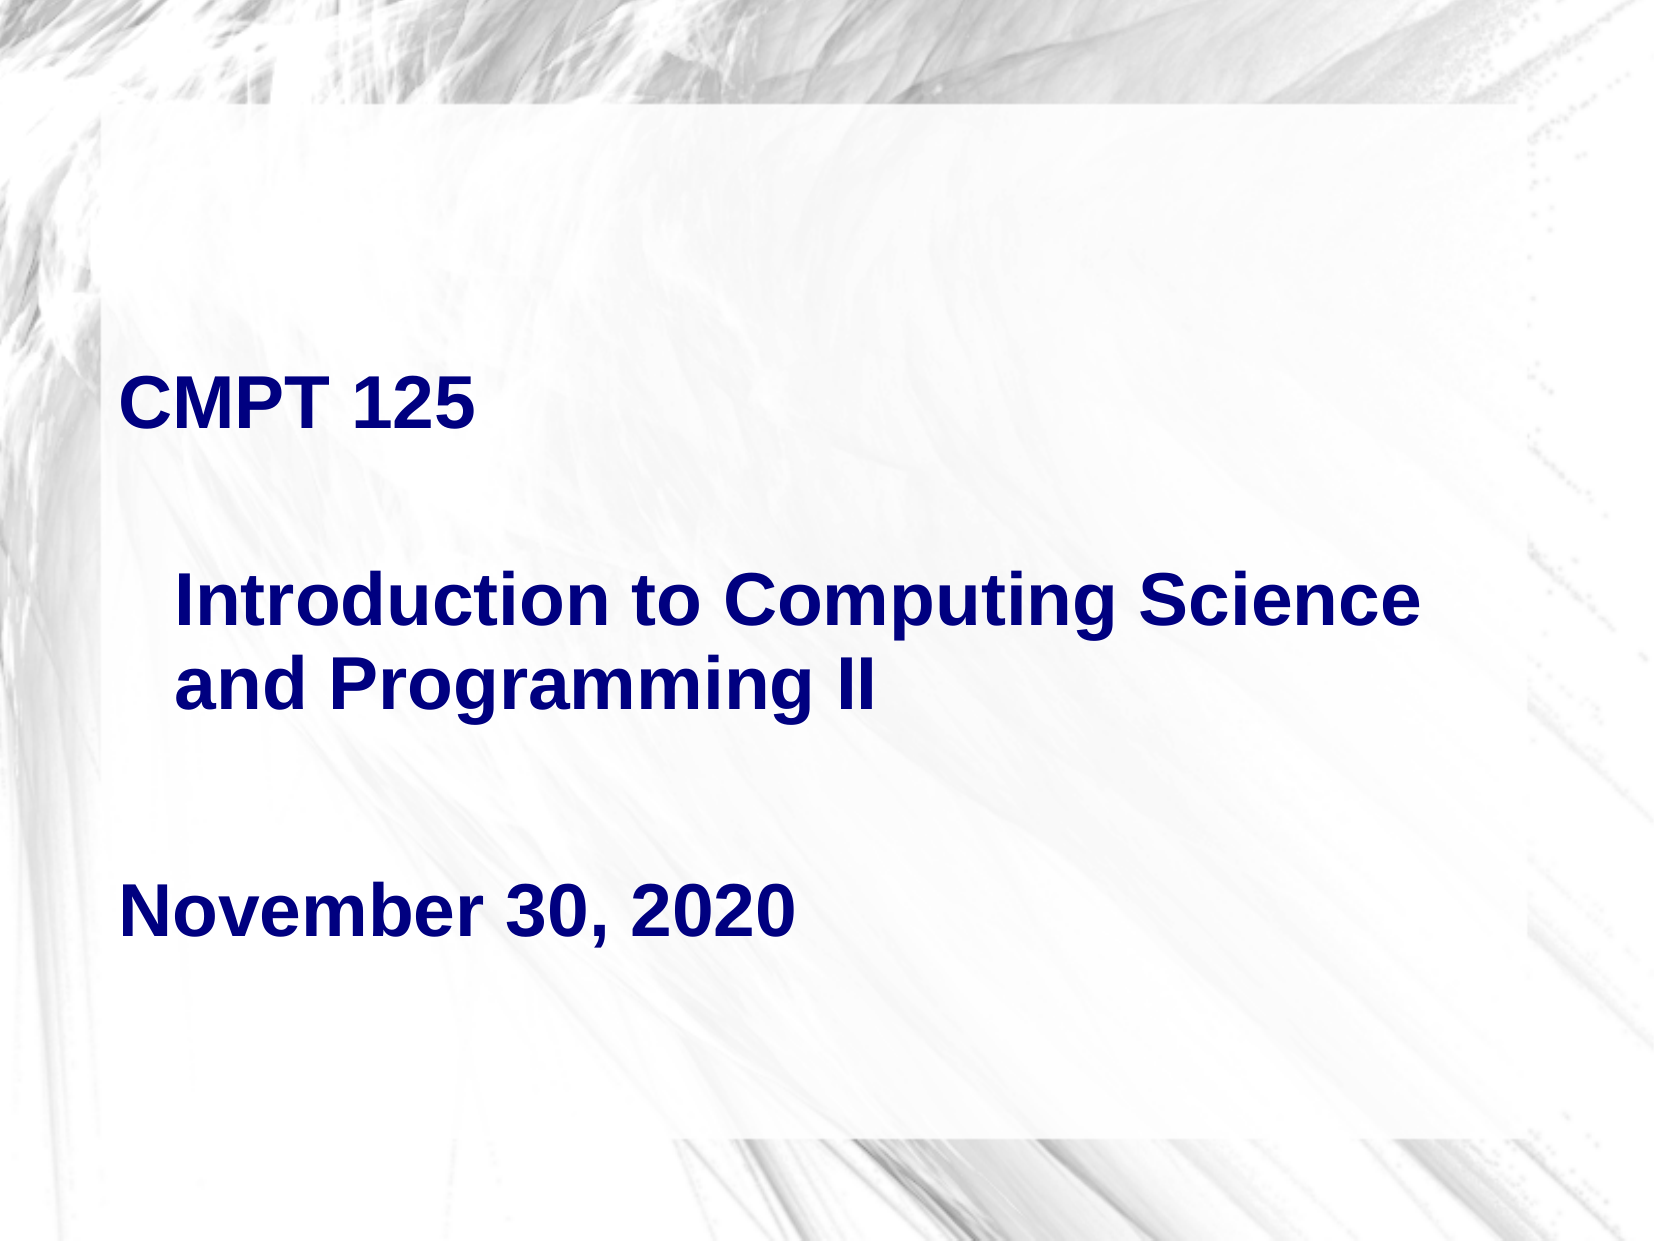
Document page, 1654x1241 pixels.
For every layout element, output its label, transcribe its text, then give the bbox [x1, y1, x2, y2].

picture [0, 0, 1654, 1241]
list CMPT 125 Introduction to Computing Science and Programming II November 30, 2020 [118, 236, 1571, 1171]
